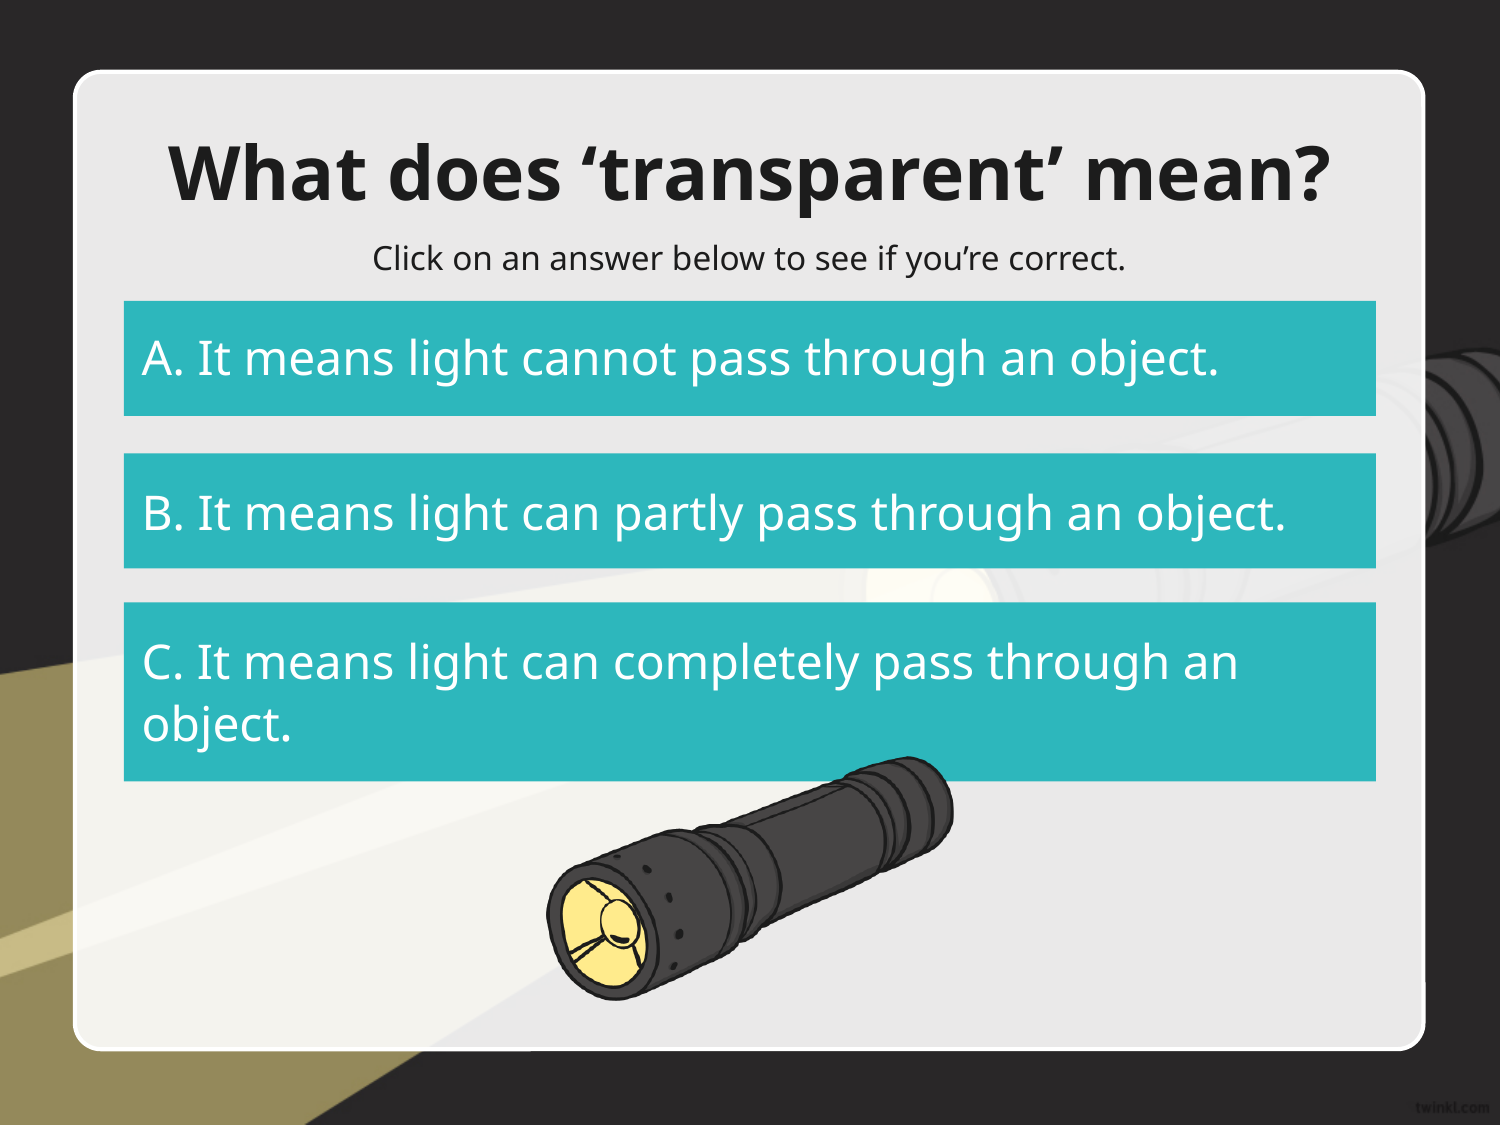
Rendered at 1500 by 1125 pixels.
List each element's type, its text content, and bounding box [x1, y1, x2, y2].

picture [0, 0, 1500, 1125]
text_box What does ‘transparent’ mean? [75, 125, 1425, 226]
text_box B. It means light can partly pass through an object. [123, 453, 1376, 569]
text_box Click on an answer below to see if you’re correct. [369, 225, 1131, 290]
text_box A. It means light cannot pass through an object. [123, 300, 1376, 416]
text_box C. It means light can completely pass through an object. [123, 602, 1376, 782]
